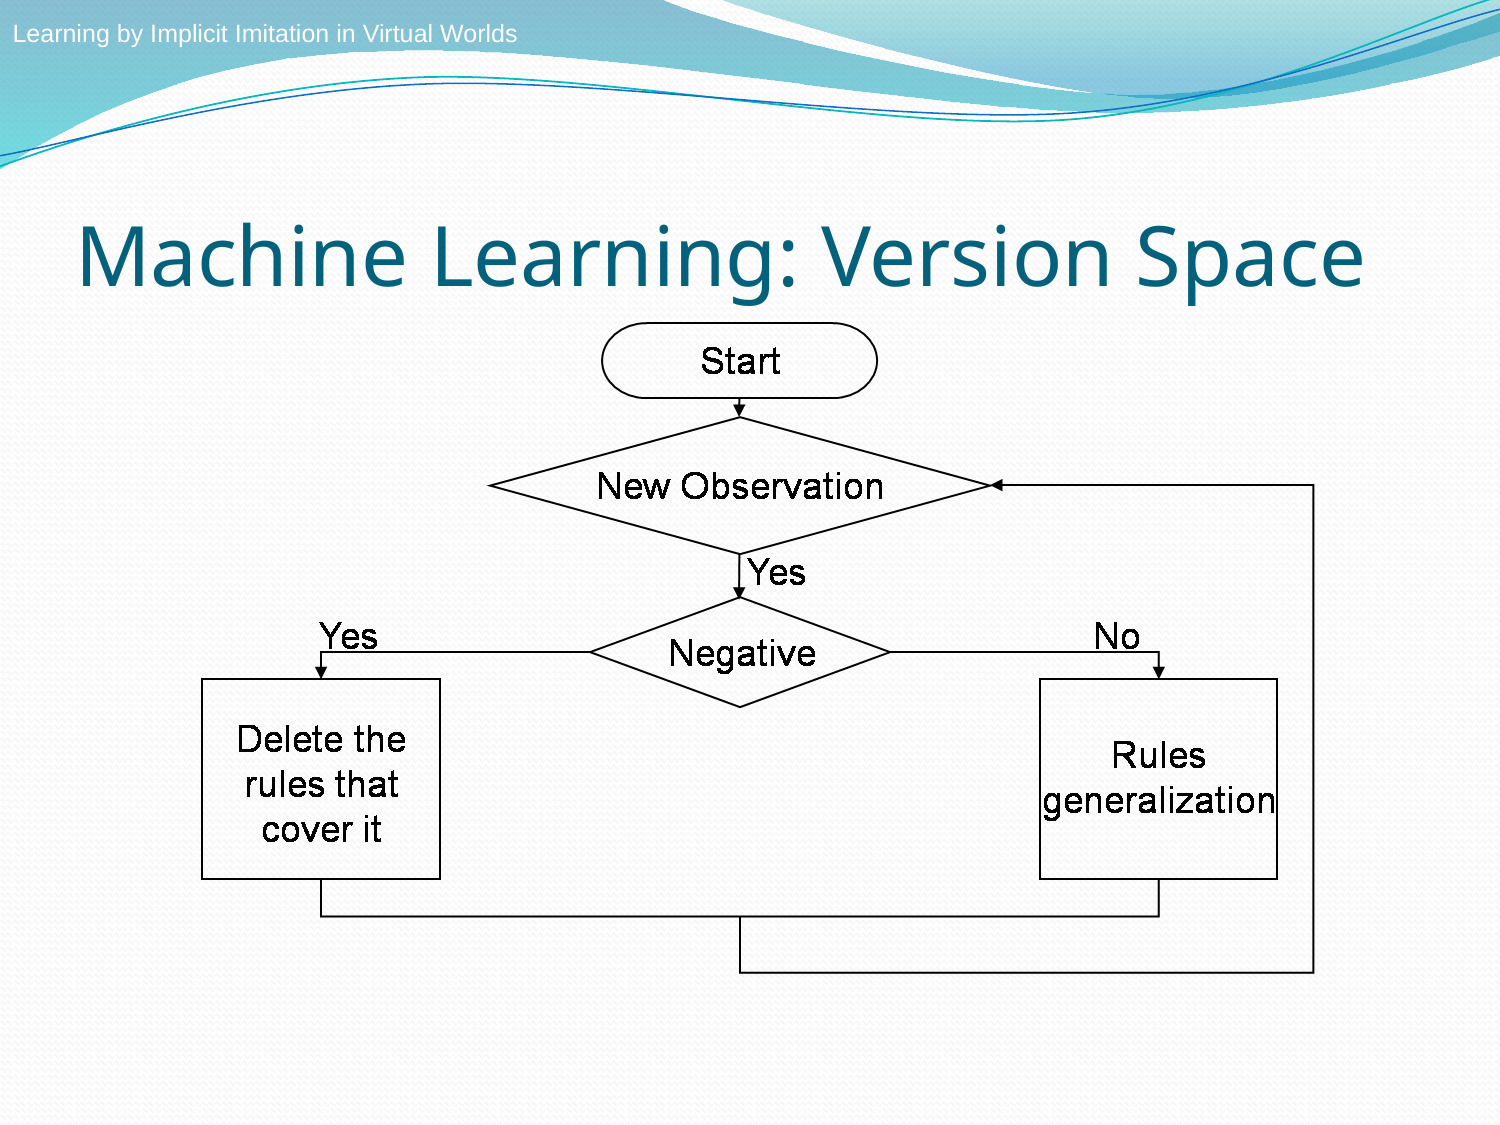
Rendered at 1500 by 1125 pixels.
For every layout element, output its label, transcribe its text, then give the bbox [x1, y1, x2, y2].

picture [199, 320, 1316, 976]
footer Learning by Implicit Imitation in Virtual Worlds [12, 0, 563, 48]
title Machine Learning: Version Space [75, 115, 1425, 303]
